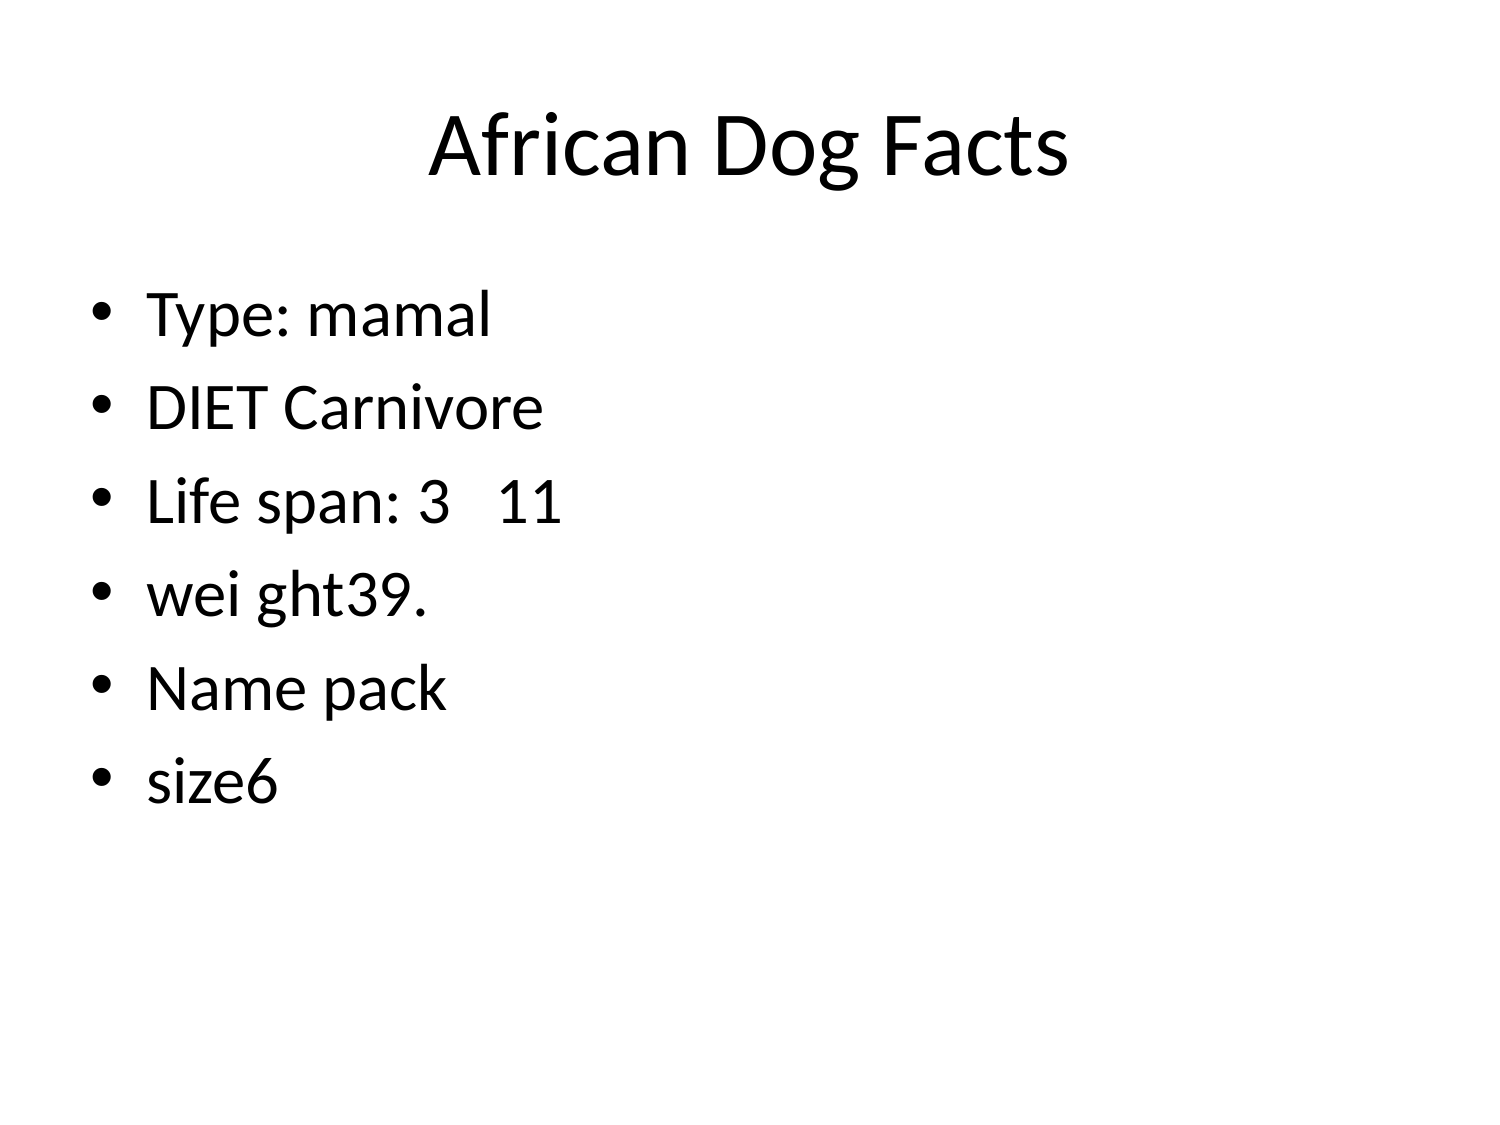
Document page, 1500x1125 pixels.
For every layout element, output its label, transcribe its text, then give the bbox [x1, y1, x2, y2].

title African Dog Facts [75, 45, 1425, 233]
list Type: mamal DIET Carnivore Life span: 3 11 wei ght39. Name pack size6 [75, 262, 1425, 1005]
